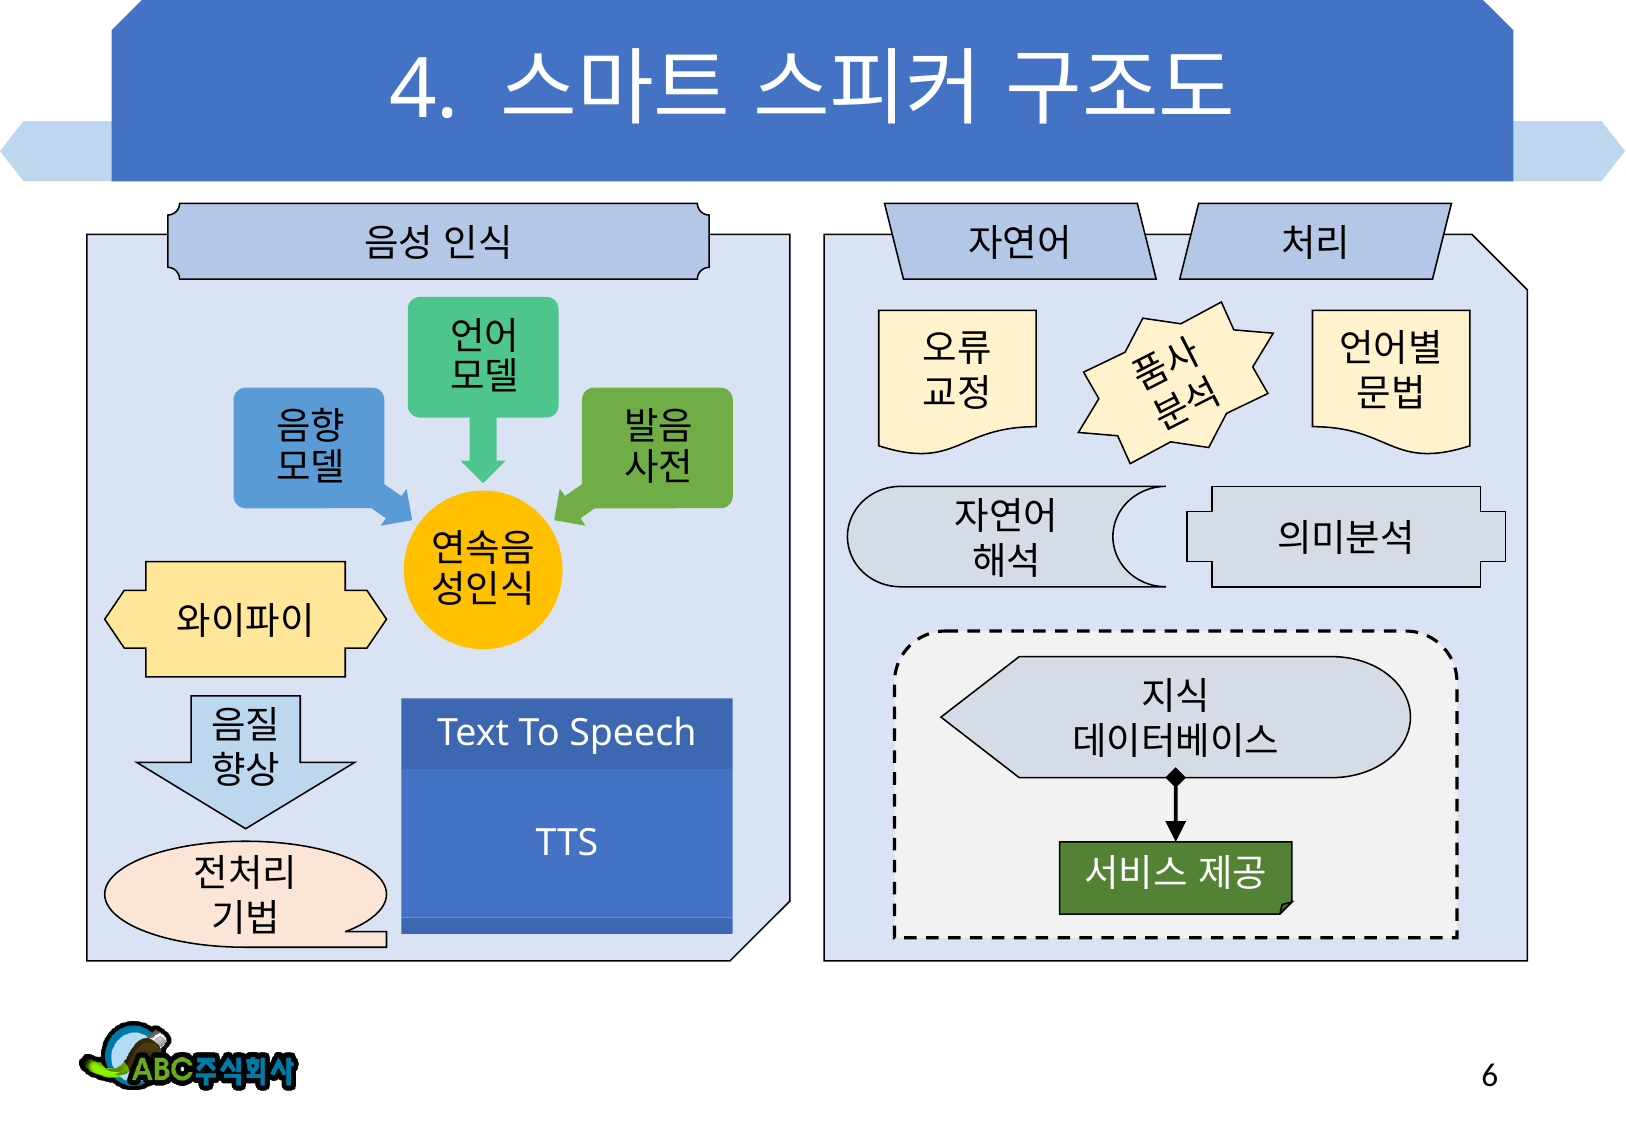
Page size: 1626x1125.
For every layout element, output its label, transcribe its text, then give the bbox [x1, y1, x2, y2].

text_box [893, 629, 1459, 939]
text_box 오류 교정 [877, 309, 1038, 455]
text_box 와이파이 [103, 560, 347, 678]
text_box 언어별 문법 [1311, 309, 1471, 455]
text_box 음질향상 [132, 694, 359, 830]
text_box 전처리 기법 [103, 840, 388, 949]
text_box 자연어 해석 [846, 485, 1167, 588]
text_box [85, 233, 792, 962]
text_box 음성 인식 [166, 202, 711, 281]
text_box 자연어 [883, 202, 1157, 280]
text_box 의미분석 [1186, 485, 1506, 588]
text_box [189, 296, 778, 650]
title 4. 스마트 스피커 구조도 [0, 0, 1625, 182]
slide_number 6 [1147, 1042, 1514, 1103]
picture [69, 1013, 305, 1096]
text_box 서비스 제공 [1058, 840, 1296, 916]
text_box 지식 데이터베이스 [939, 655, 1412, 779]
text_box 처리 [1179, 202, 1453, 280]
text_box 품사 분석 [1076, 300, 1275, 466]
text_box [823, 233, 1529, 962]
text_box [401, 698, 733, 934]
